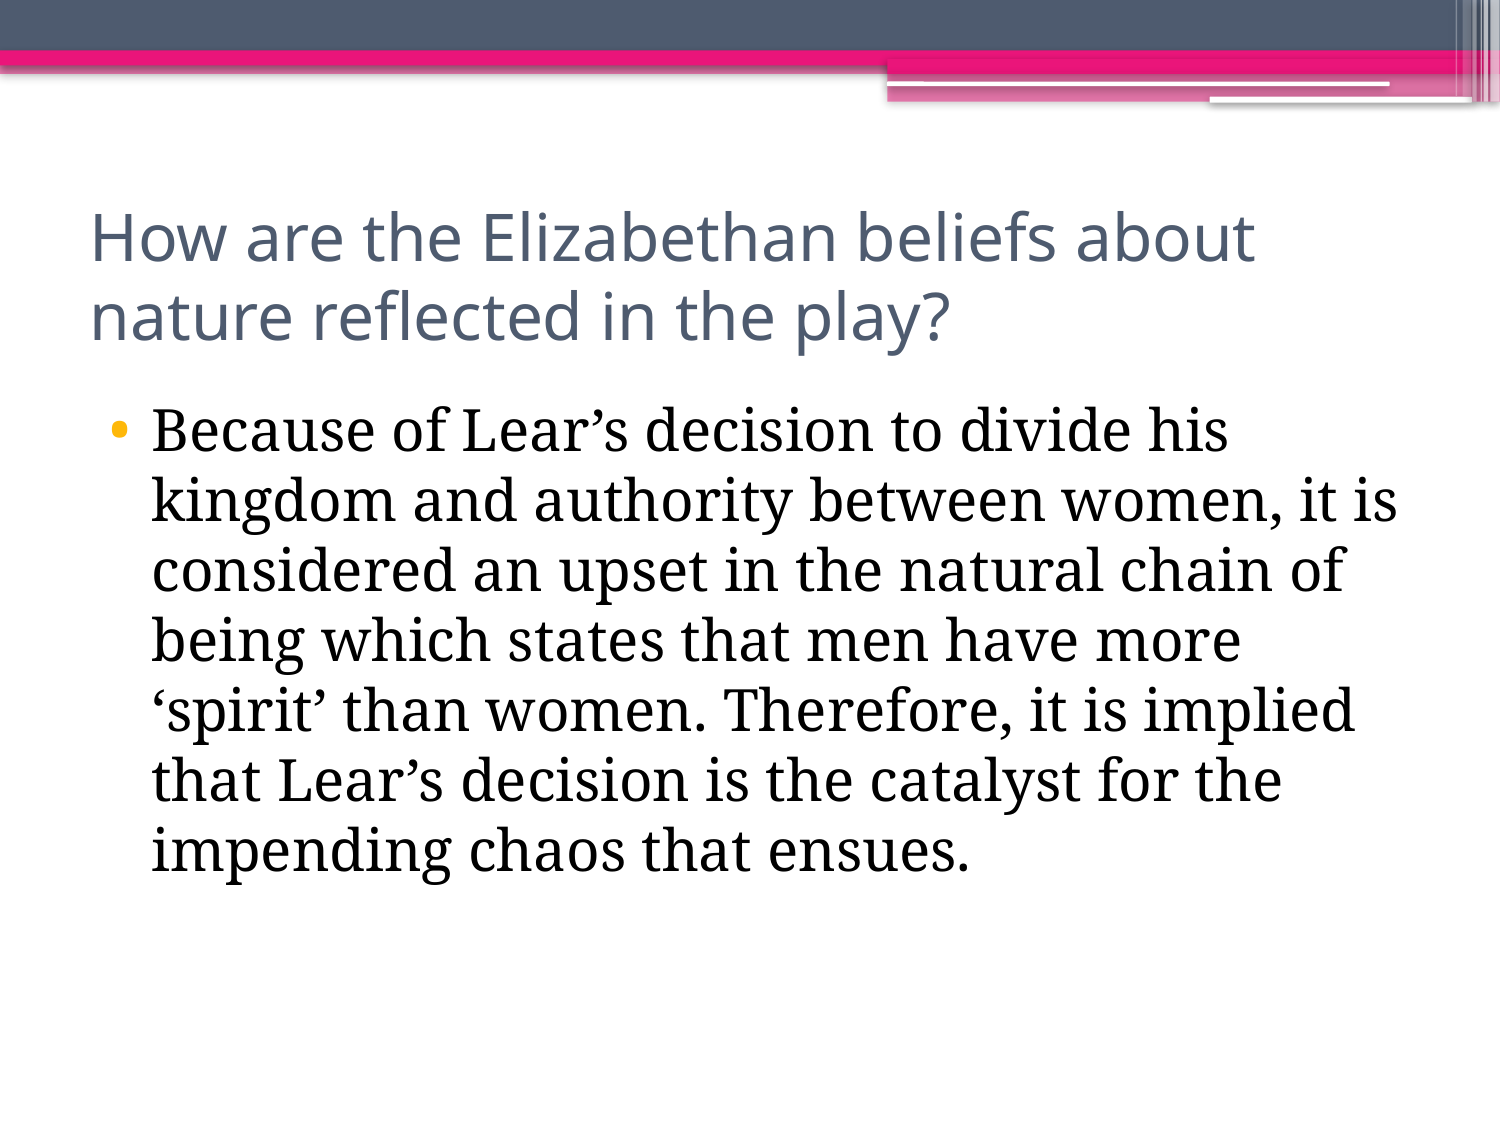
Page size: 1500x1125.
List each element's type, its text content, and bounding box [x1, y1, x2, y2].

list Because of Lear’s decision to divide his kingdom and authority between women, it is considered an upset in the natural chain of being which states that men have more ‘spirit’ than women. Therefore, it is implied that Lear’s decision is the catalyst for the impending chaos that ensues. [76, 385, 1427, 1095]
title How are the Elizabethan beliefs about nature reflected in the play? [75, 187, 1425, 363]
